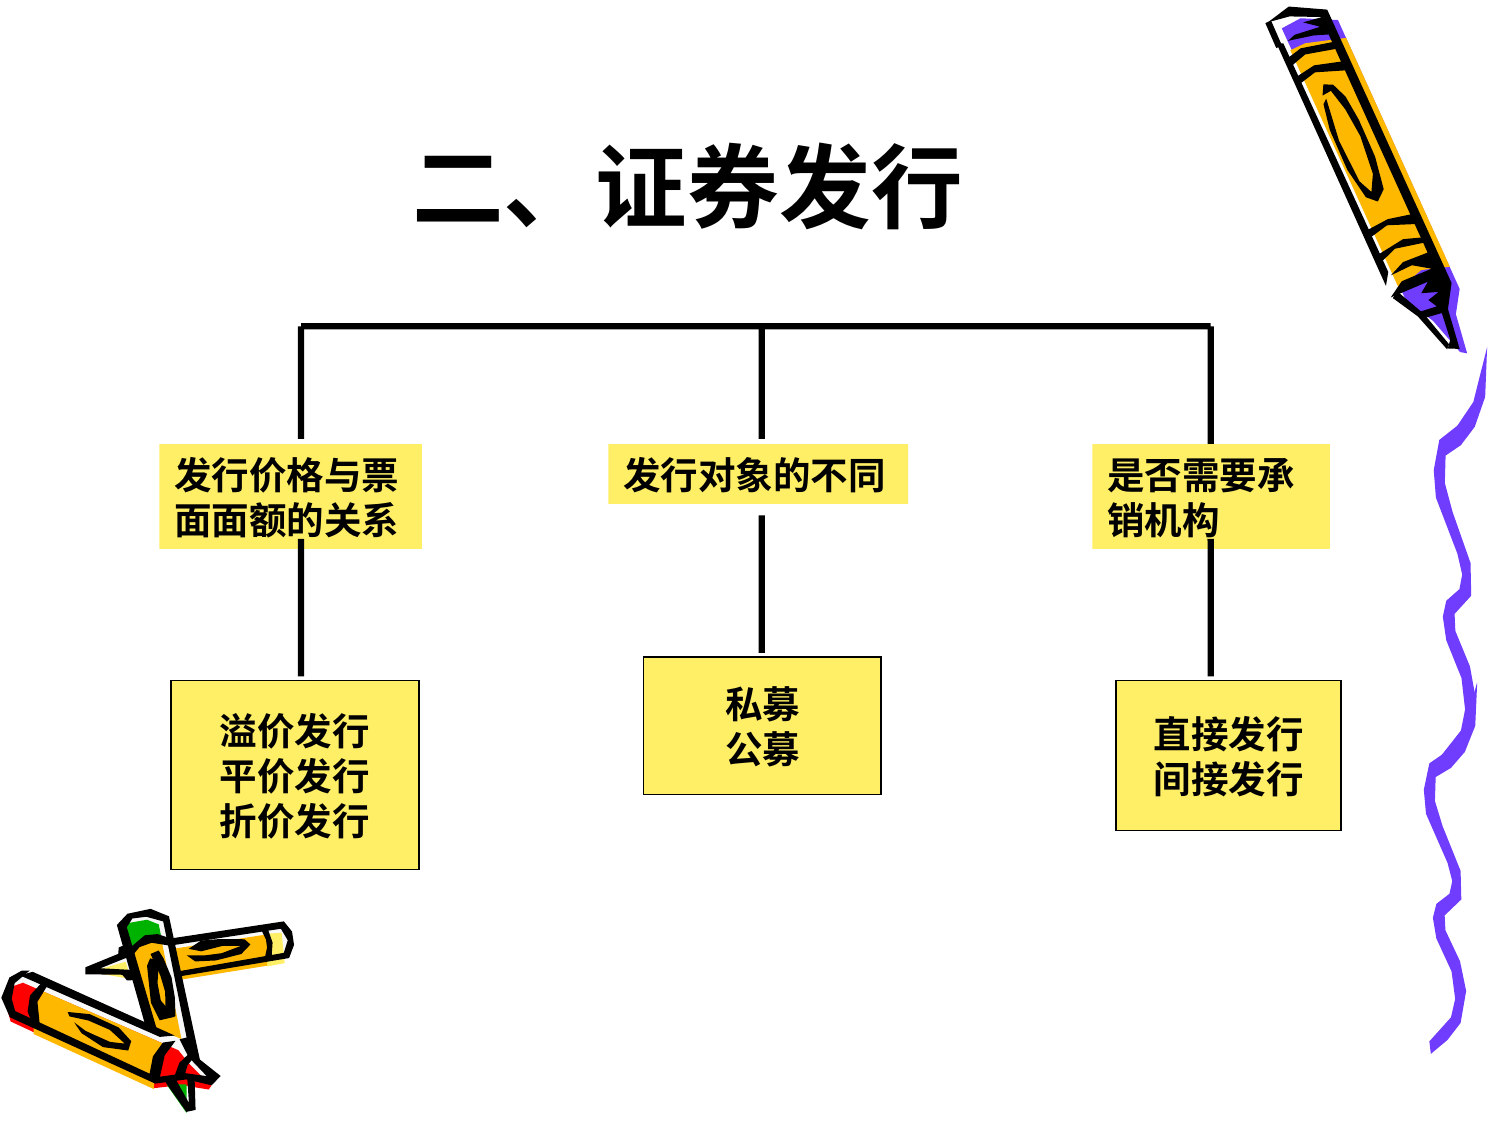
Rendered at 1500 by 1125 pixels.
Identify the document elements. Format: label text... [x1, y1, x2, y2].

text_box 发行对象的不同 [608, 444, 909, 504]
text_box 直接发行 间接发行 [1116, 680, 1342, 831]
text_box 是否需要承销机构 [1092, 444, 1330, 549]
text_box 溢价发行 平价发行 折价发行 [171, 680, 420, 870]
title 二、证券发行 [123, 89, 1252, 248]
text_box 发行价格与票面面额的关系 [159, 444, 422, 549]
text_box 私募 公募 [643, 656, 882, 795]
